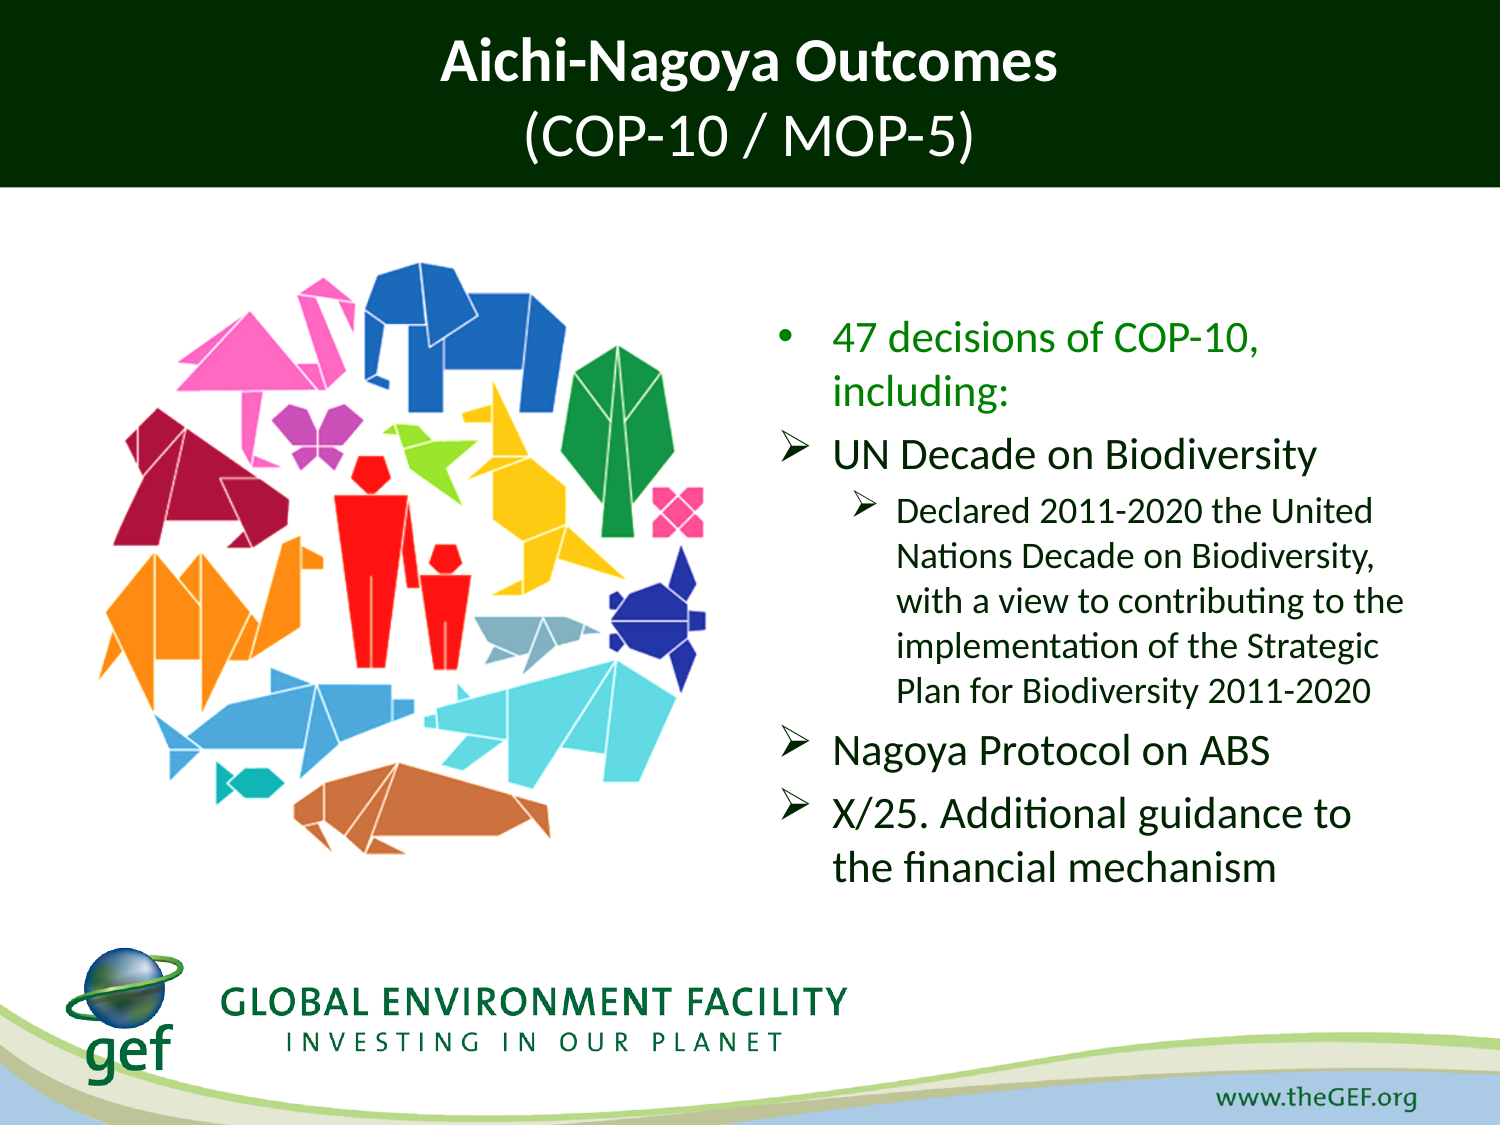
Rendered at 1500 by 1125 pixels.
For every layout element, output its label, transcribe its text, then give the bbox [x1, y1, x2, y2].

list 47 decisions of COP-10, including: UN Decade on Biodiversity Declared 2011-2020 the United Nations Decade on Biodiversity, with a view to contributing to the implementation of the Strategic Plan for Biodiversity 2011-2020 Nagoya Protocol on ABS X/25. Additional guidance to the financial mechanism [762, 299, 1426, 949]
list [74, 249, 713, 899]
title Aichi-Nagoya Outcomes (COP-10 / MOP-5) [0, 0, 1500, 188]
picture [0, 920, 1500, 1125]
